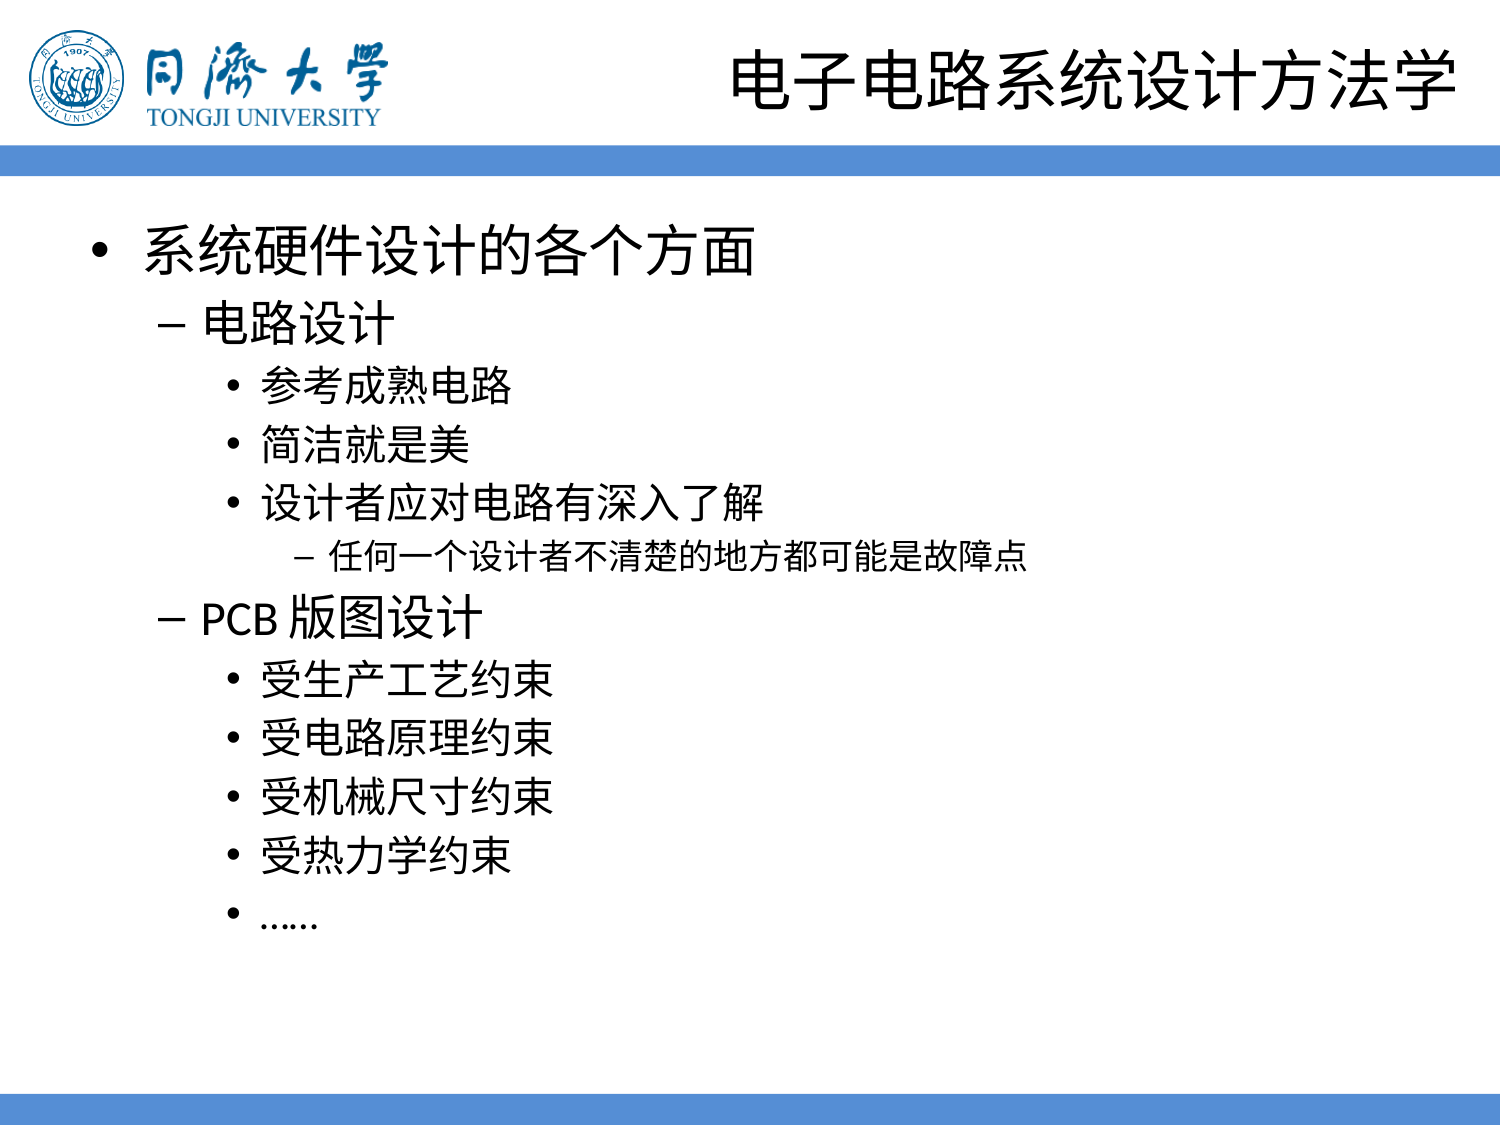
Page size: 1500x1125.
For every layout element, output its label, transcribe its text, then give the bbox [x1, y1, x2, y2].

picture [29, 30, 124, 126]
list 系统硬件设计的各个方面 电路设计 参考成熟电路 简洁就是美 设计者应对电路有深入了解 任何一个设计者不清楚的地方都可能是故障点 PCB版图设计 受生产工艺约束 受电路原理约束 受机械尺寸约束 受热力学约束 …… [75, 208, 1425, 951]
picture [147, 42, 388, 126]
title 电子电路系统设计方法学 [690, 12, 1494, 146]
